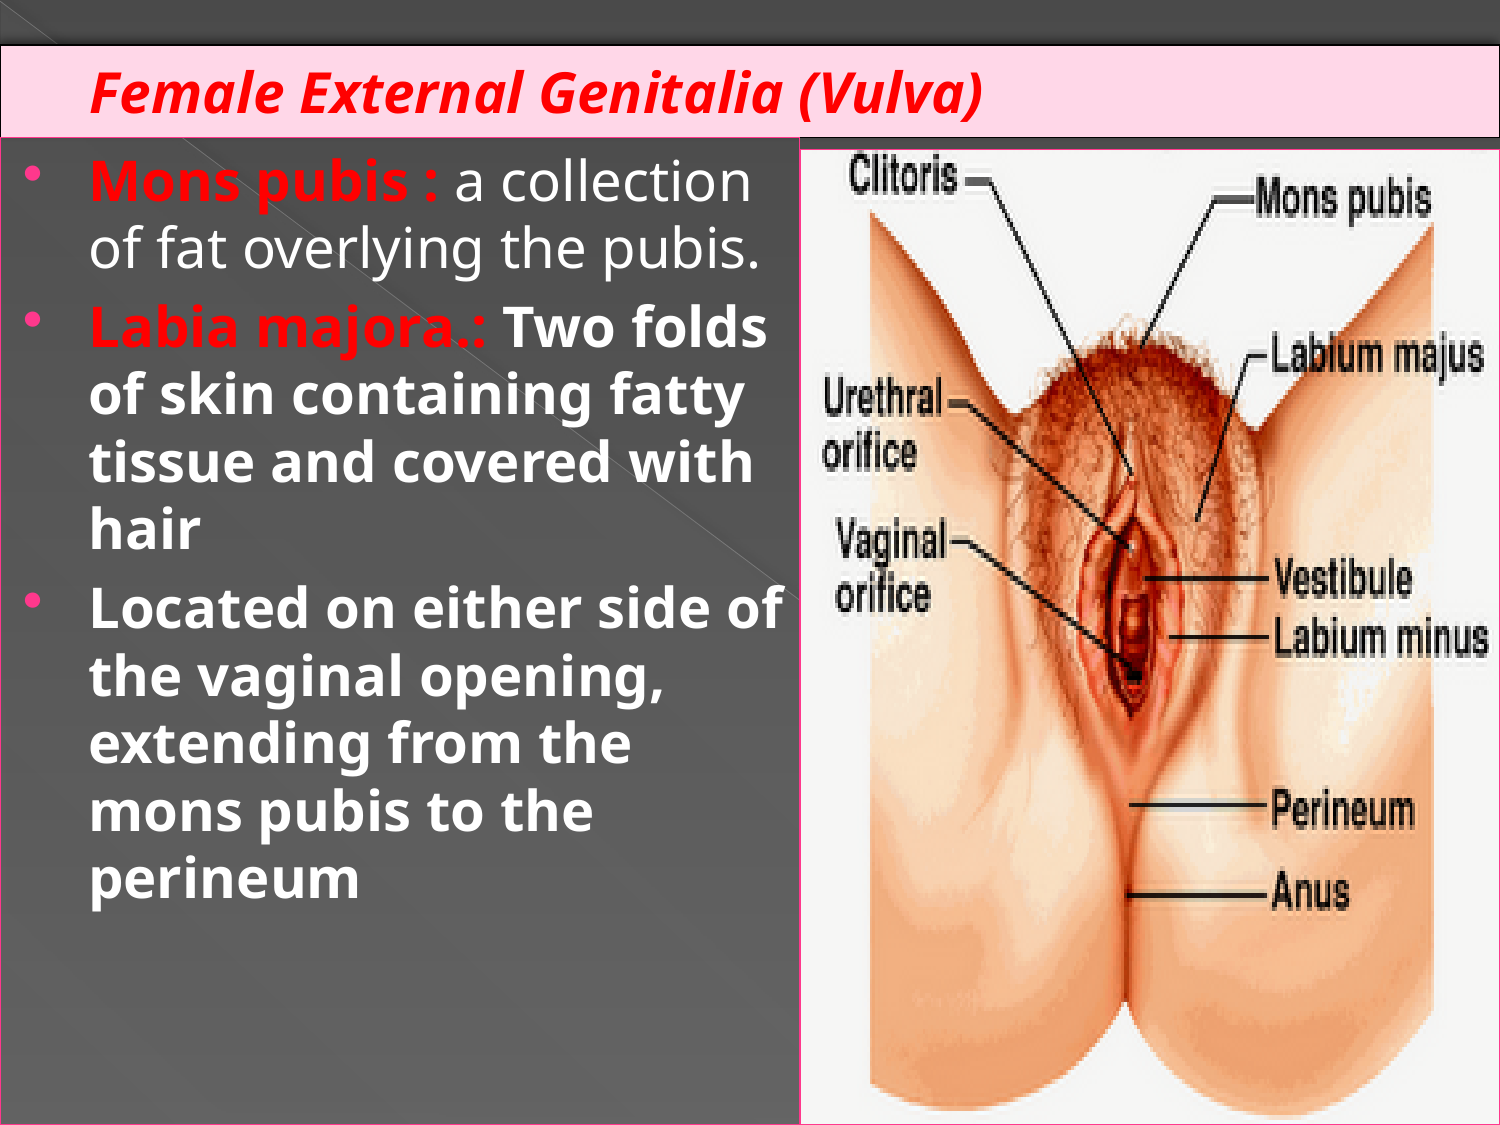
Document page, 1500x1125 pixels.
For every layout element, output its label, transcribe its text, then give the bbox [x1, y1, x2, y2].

title Female External Genitalia (Vulva) [0, 44, 1500, 138]
picture [799, 149, 1500, 1125]
list Mons pubis : a collection of fat overlying the pubis. Labia majora.: Two folds of skin containing fatty tissue and covered with hair Located on either side of the vaginal opening, extending from the mons pubis to the perineum [0, 137, 799, 1125]
